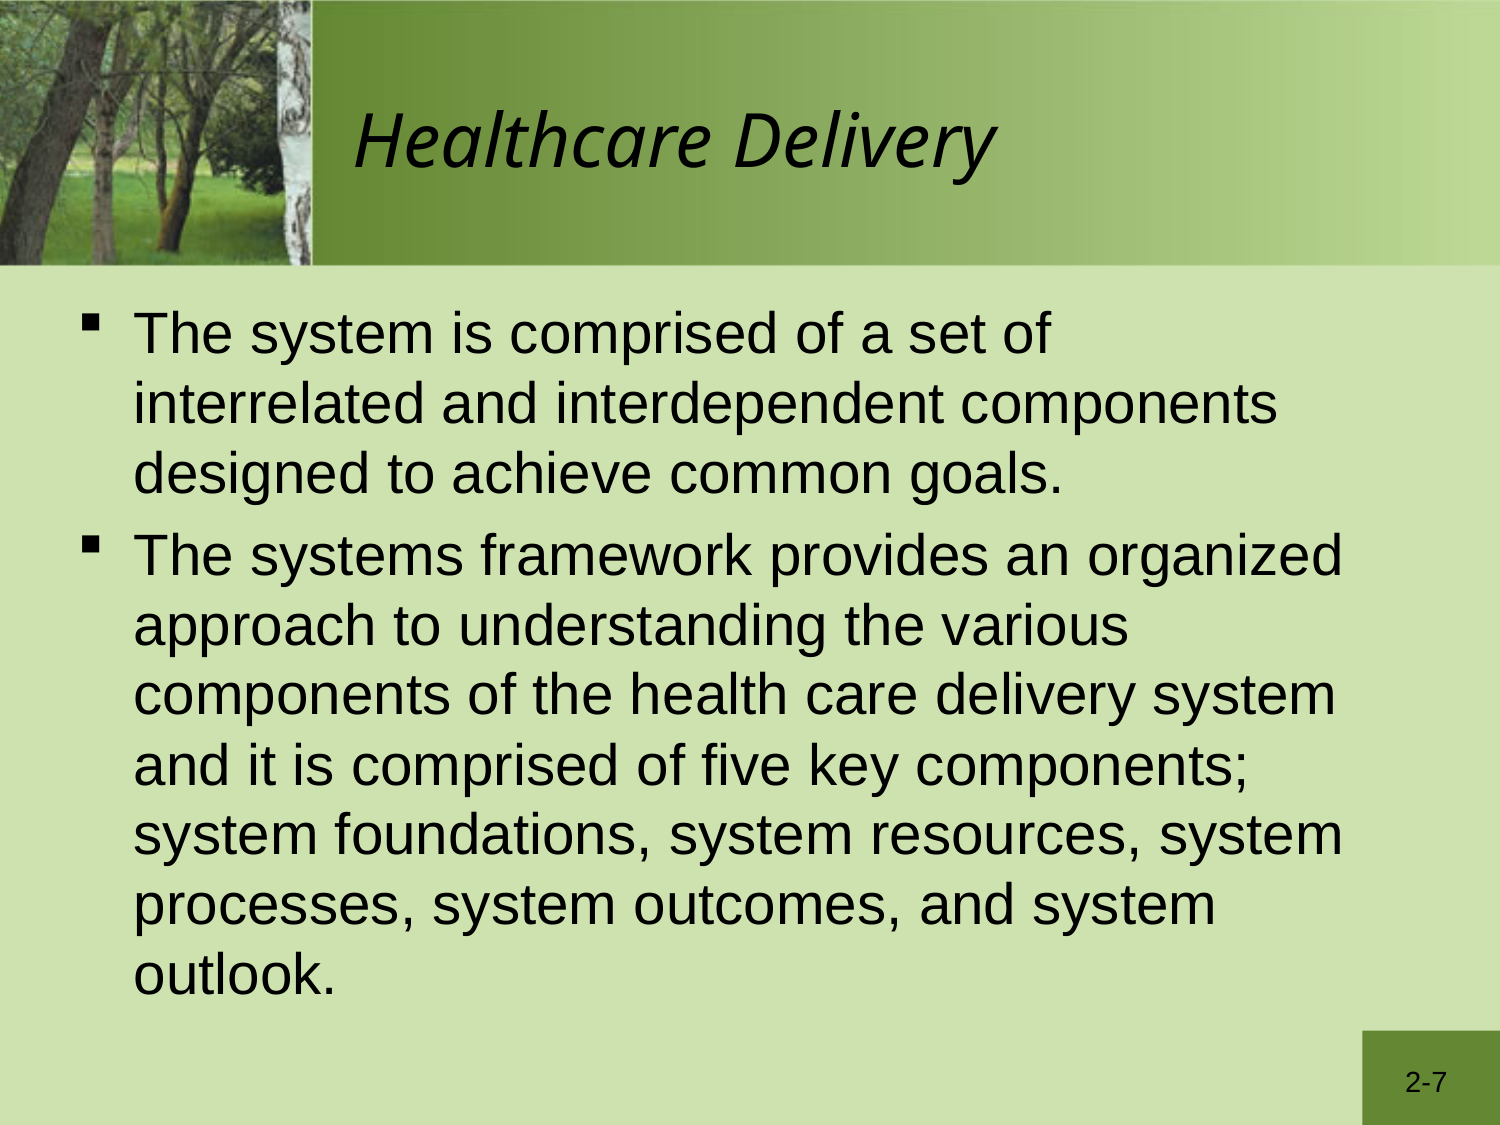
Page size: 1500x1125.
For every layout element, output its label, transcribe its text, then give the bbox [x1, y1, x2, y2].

list The system is comprised of a set of interrelated and interdependent components designed to achieve common goals. The systems framework provides an organized approach to understanding the various components of the health care delivery system and it is comprised of five key components; system foundations, system resources, system processes, system outcomes, and system outlook. [62, 287, 1375, 1000]
slide_number 2-7 [1149, 1031, 1463, 1107]
picture [0, 0, 1500, 1125]
title Healthcare Delivery [337, 24, 1438, 250]
